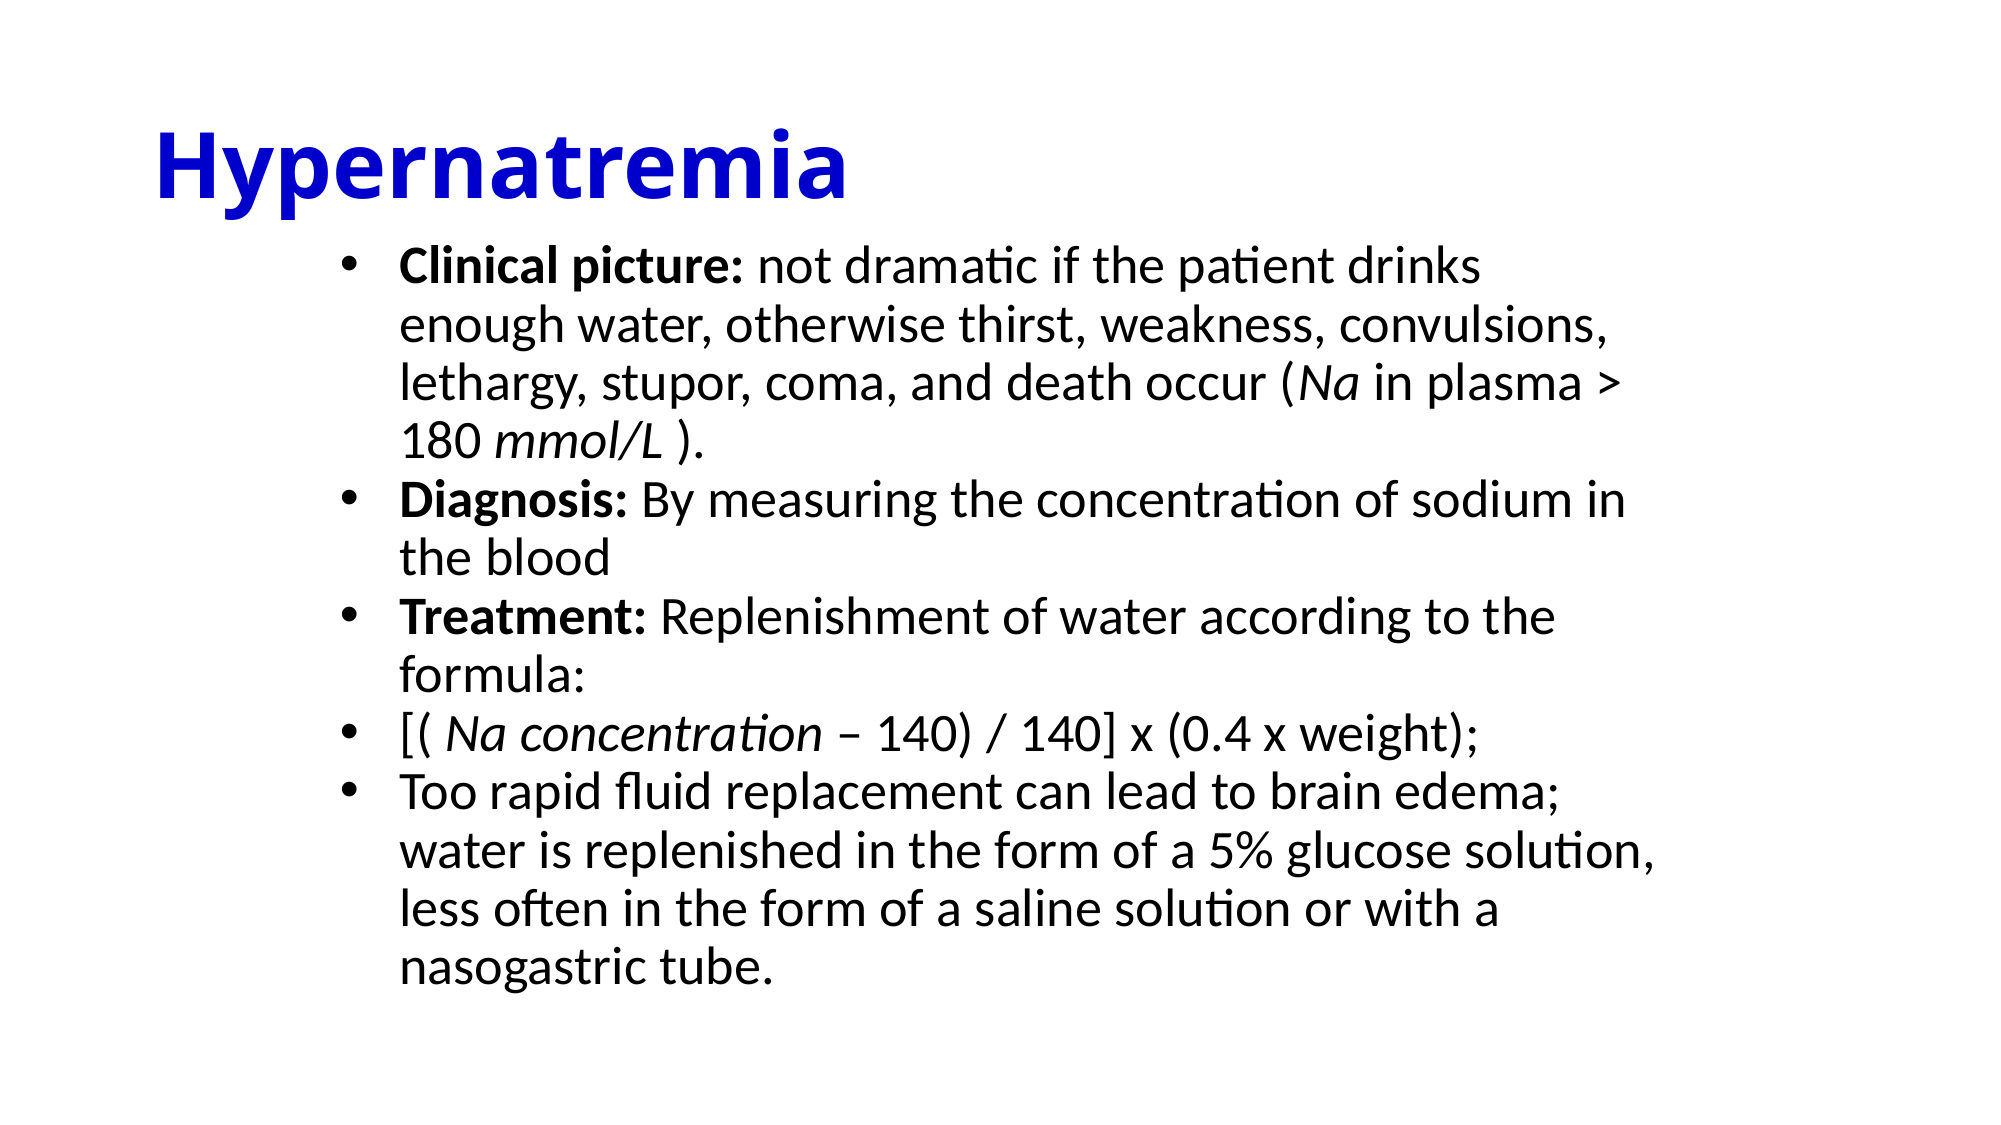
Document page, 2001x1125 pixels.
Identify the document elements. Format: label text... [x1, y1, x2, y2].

list Clinical picture: not dramatic if the patient drinks enough water, otherwise thirst, weakness, convulsions, lethargy, stupor, coma, and death occur (Na in plasma > 180 mmol/L ). Diagnosis: By measuring the concentration of sodium in the blood Treatment: Replenishment of water according to the formula: [( Na concentration – 140) / 140] x (0.4 x weight); Too rapid fluid replacement can lead to brain edema; water is replenished in the form of a 5% glucose solution, less often in the form of a saline solution or with a nasogastric tube. [324, 229, 1675, 1092]
title Hypernatremia [137, 59, 1863, 278]
